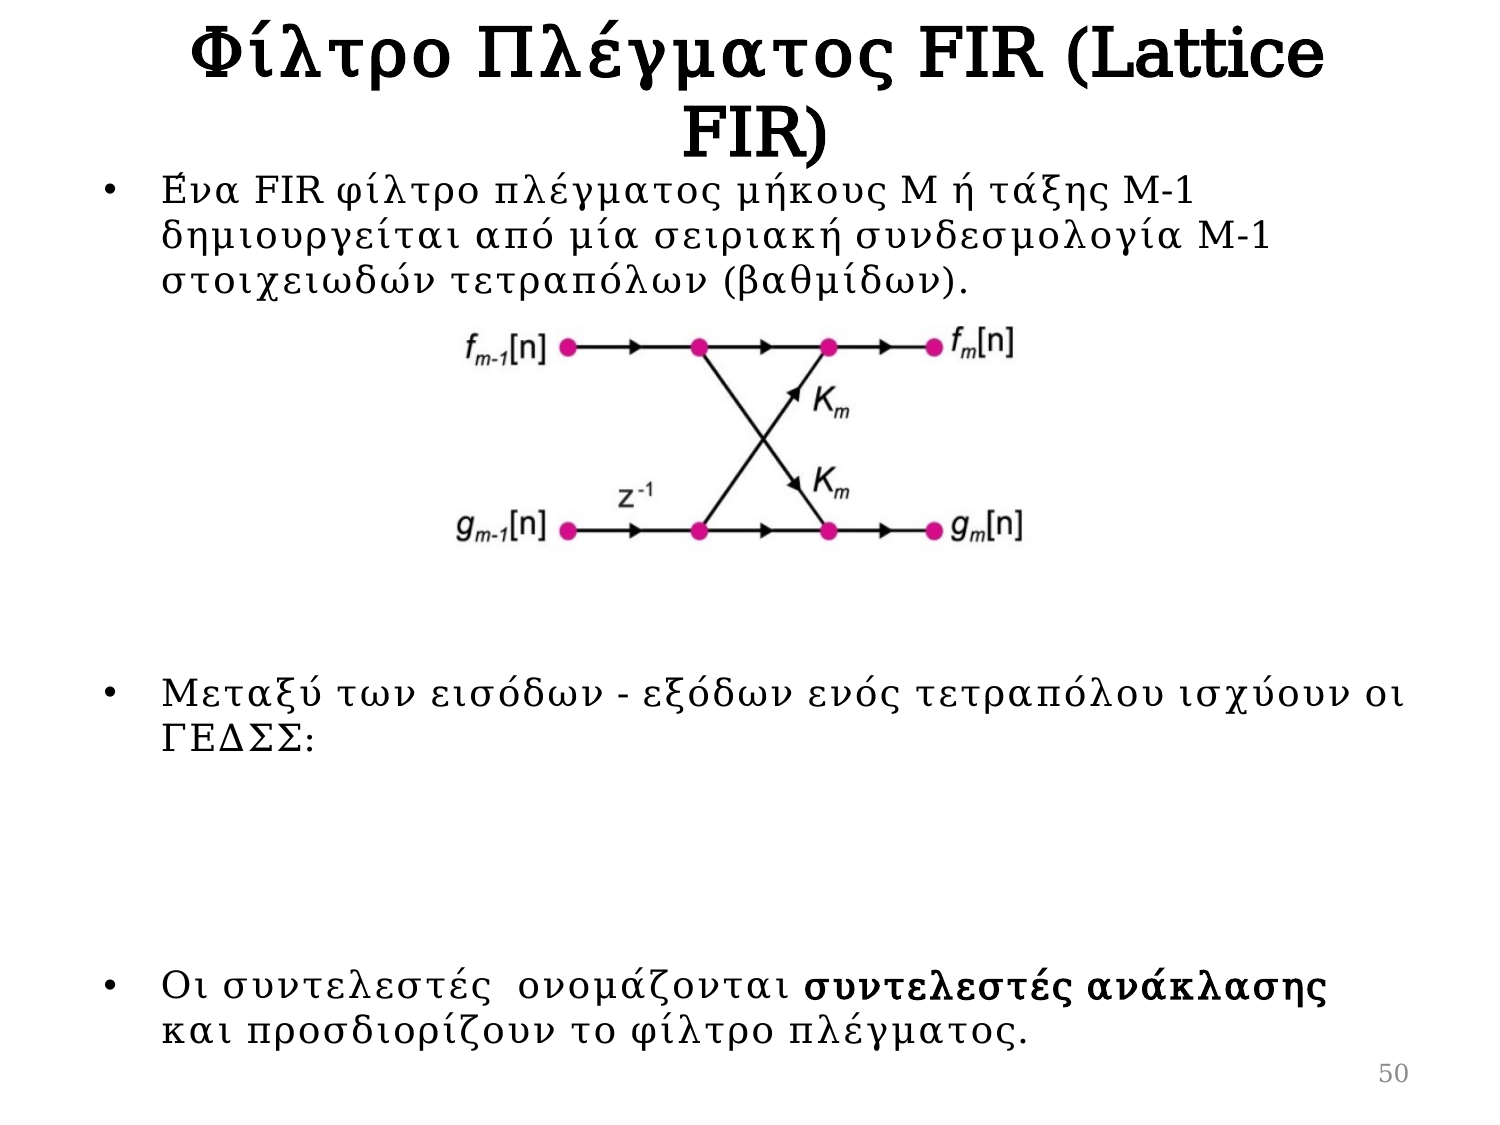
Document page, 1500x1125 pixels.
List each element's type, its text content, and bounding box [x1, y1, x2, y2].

slide_number 50 [1222, 1042, 1425, 1103]
title Φίλτρο Πλέγματος FIR (Lattice FIR) [88, 19, 1425, 159]
picture [147, 325, 1294, 563]
